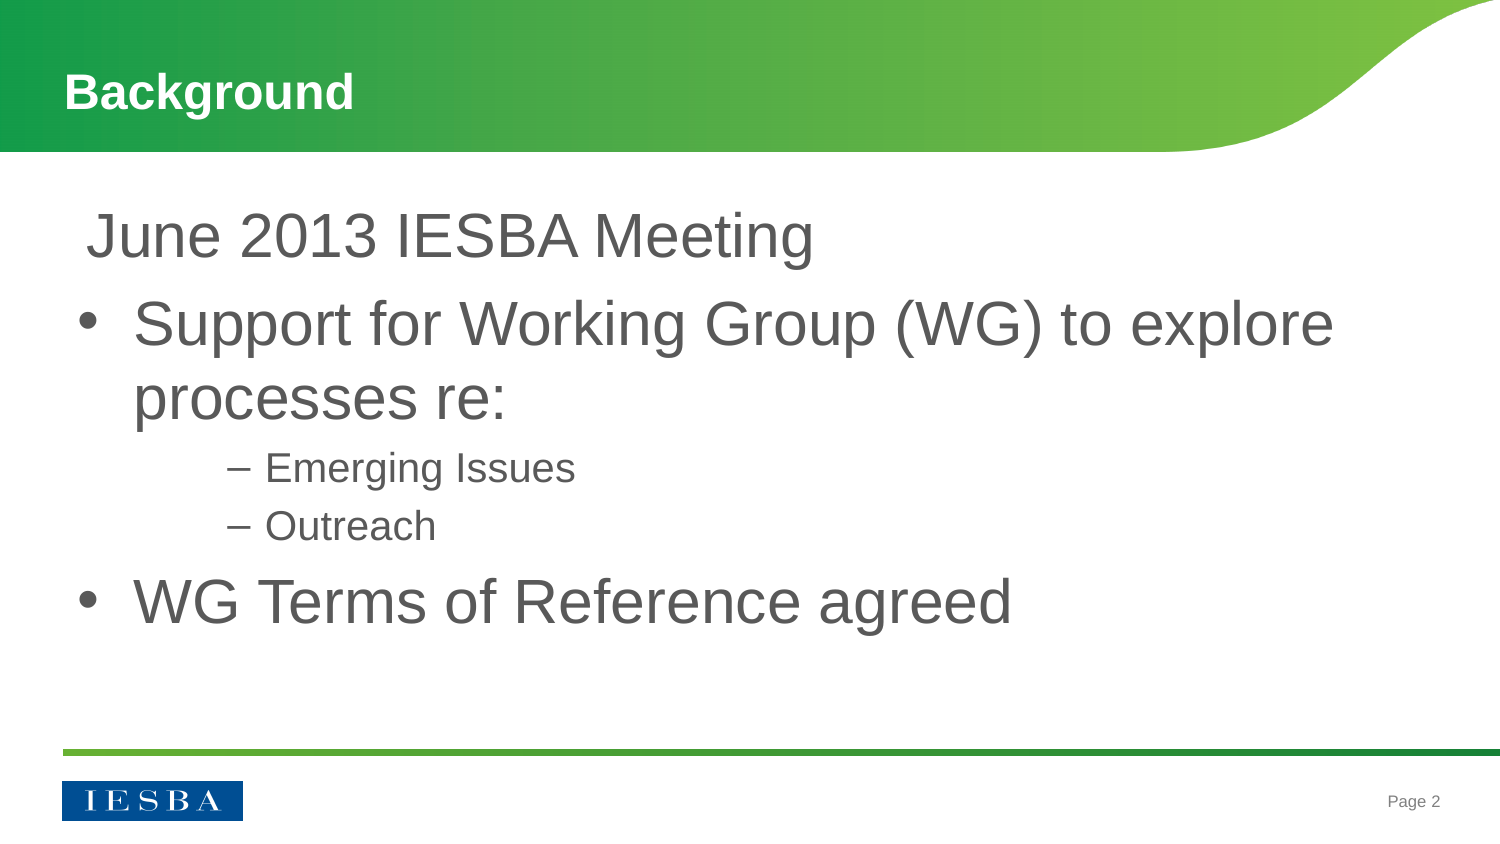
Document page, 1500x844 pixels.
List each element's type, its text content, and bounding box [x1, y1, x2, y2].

title Background [50, 56, 1288, 122]
picture [0, 0, 1497, 152]
list June 2013 IESBA Meeting Support for Working Group (WG) to explore processes re: Emerging Issues Outreach WG Terms of Reference agreed [62, 187, 1450, 747]
picture [62, 781, 243, 821]
